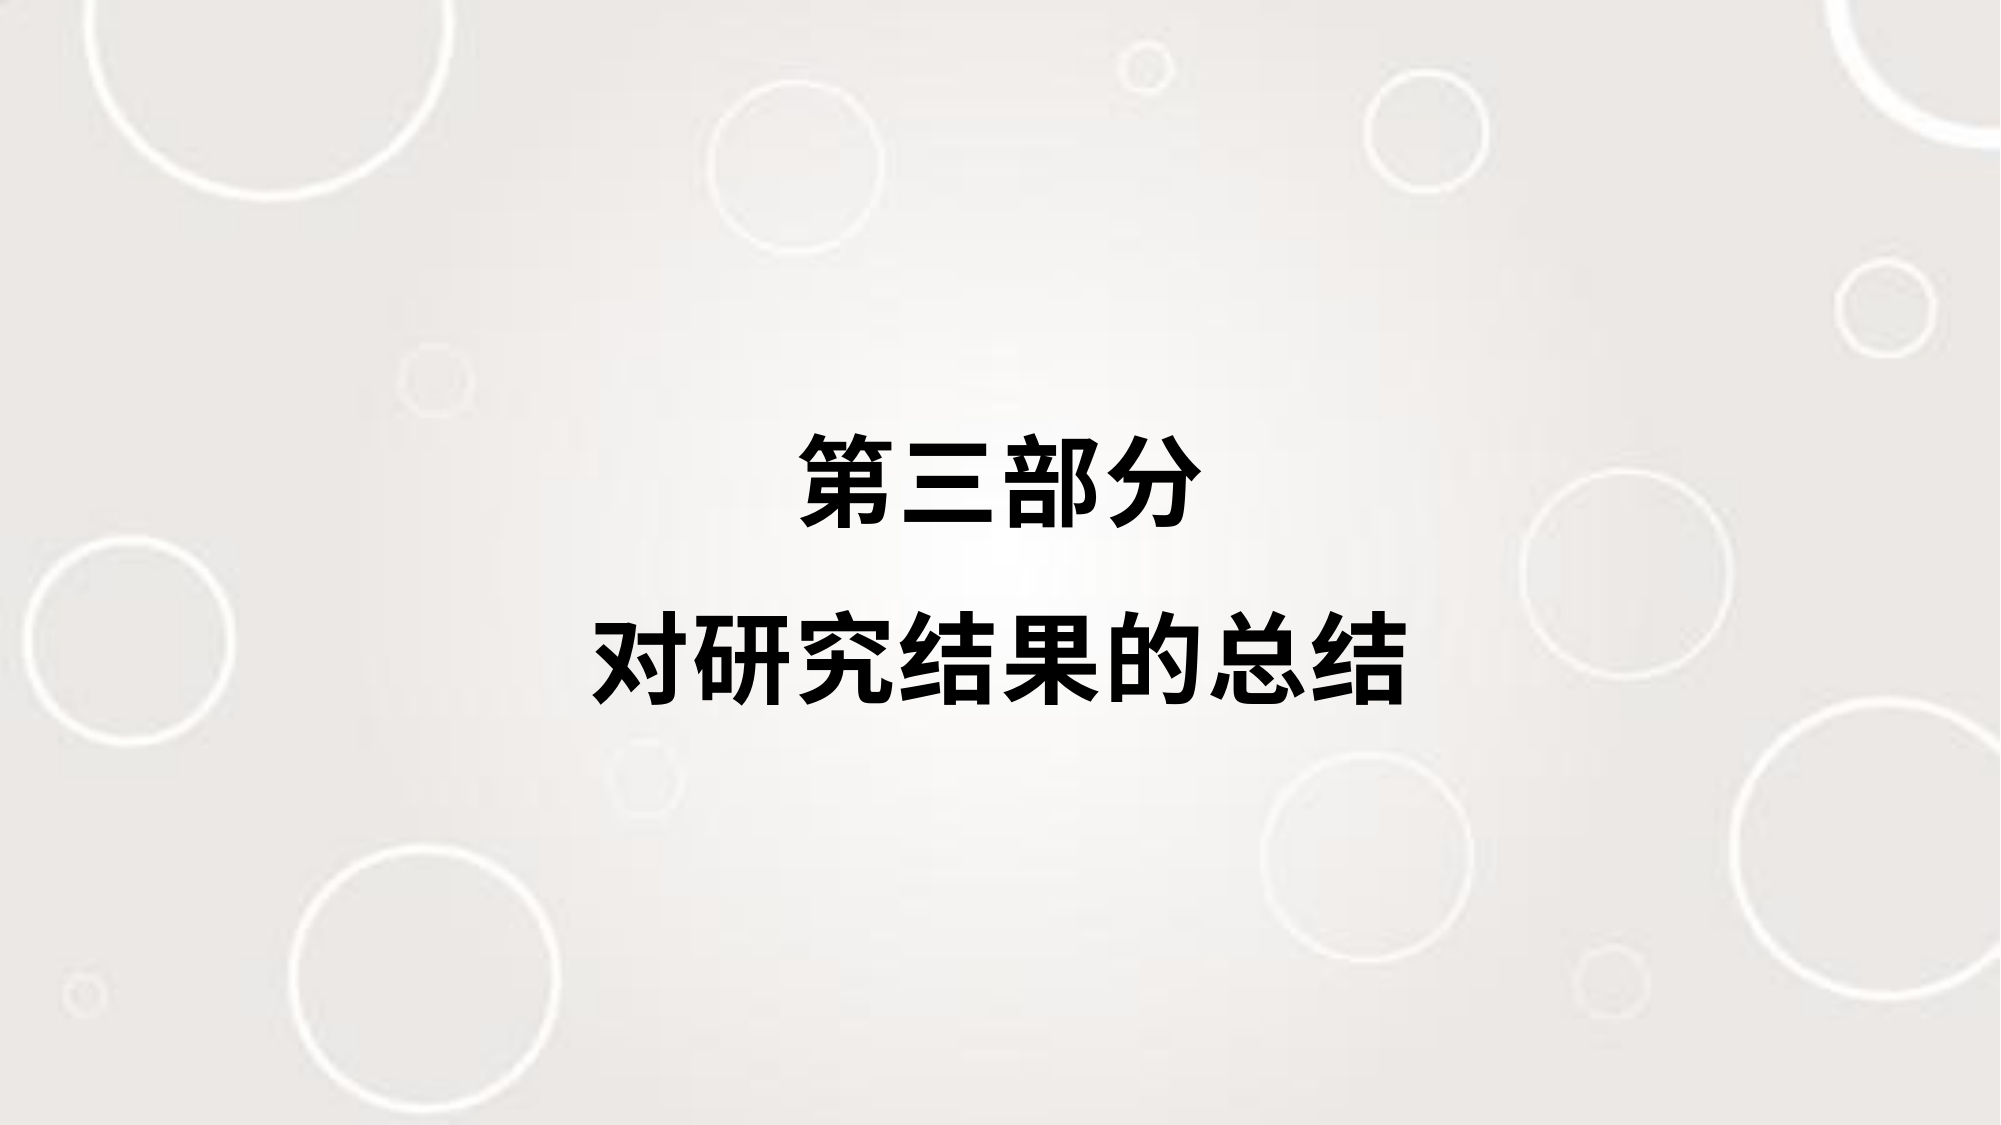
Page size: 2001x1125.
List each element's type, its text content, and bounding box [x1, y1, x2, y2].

list 第三部分 对研究结果的总结 [100, 376, 1900, 1125]
picture [0, 0, 2001, 1125]
